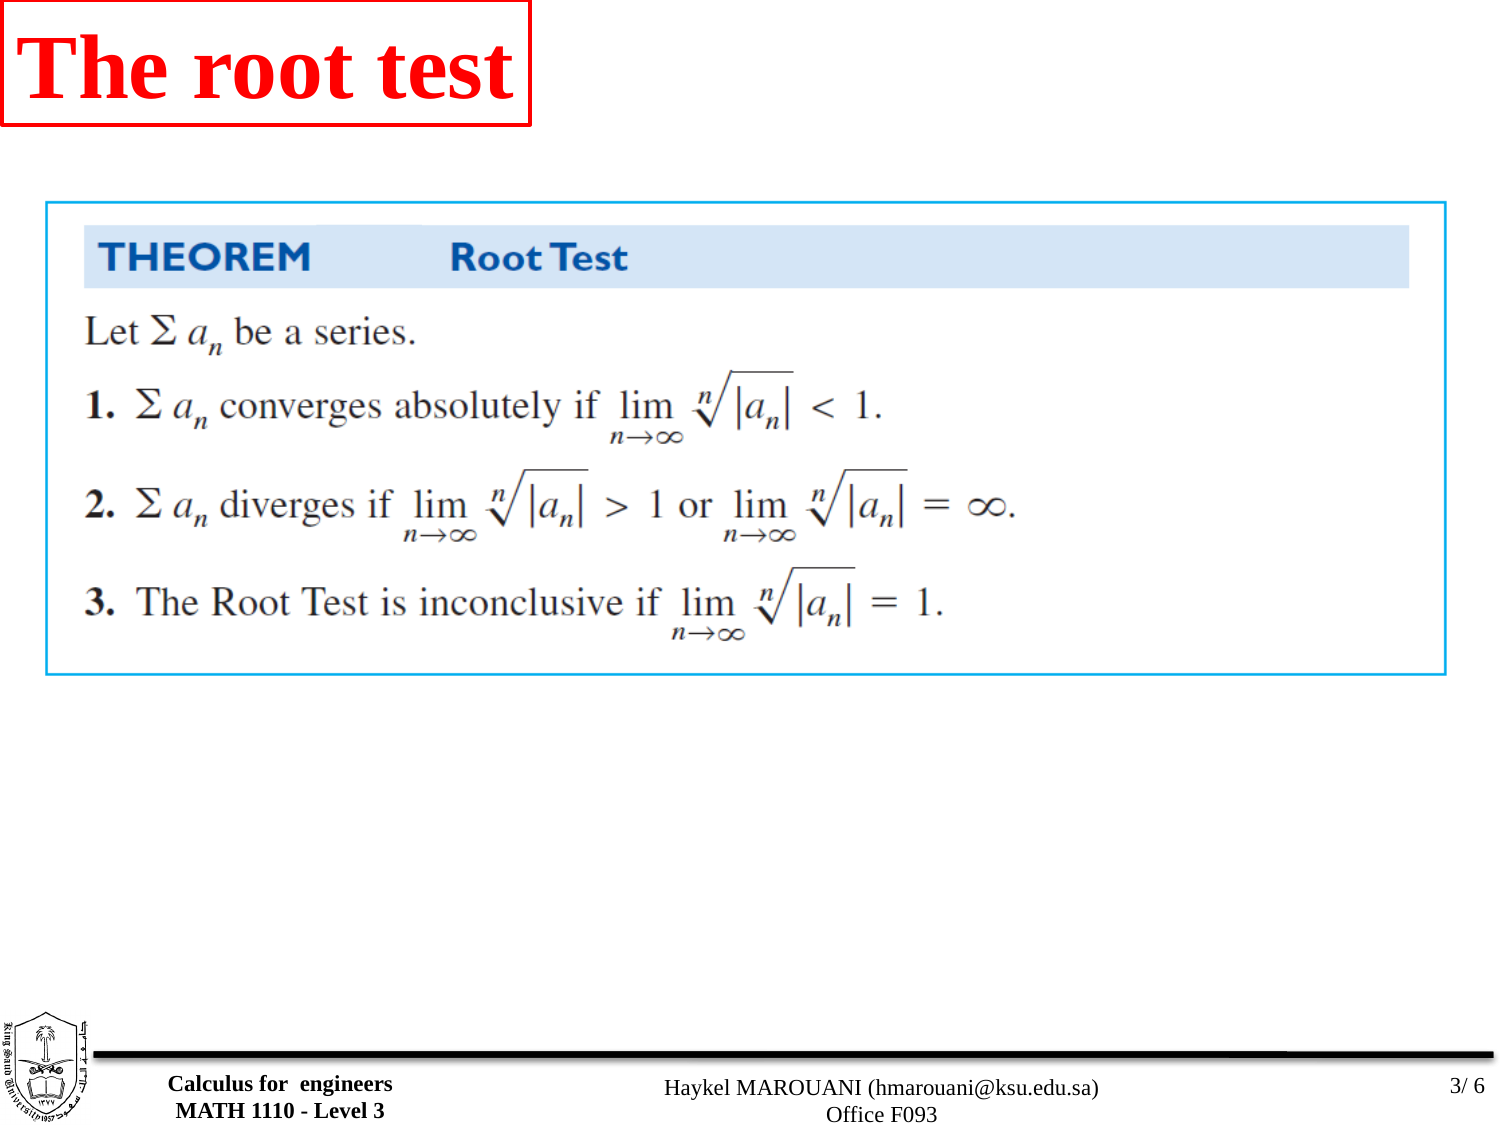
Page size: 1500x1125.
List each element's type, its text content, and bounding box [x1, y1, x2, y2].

text_box The root test [0, 0, 532, 127]
footer Haykel MAROUANI (hmarouani@ksu.edu.sa) Office F093 [644, 1065, 1120, 1125]
slide_number 3/ 6 [1359, 1062, 1500, 1123]
picture [0, 1010, 91, 1125]
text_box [34, 187, 1453, 681]
slide_number Calculus for engineers MATH 1110 - Level 3 [105, 1060, 456, 1121]
